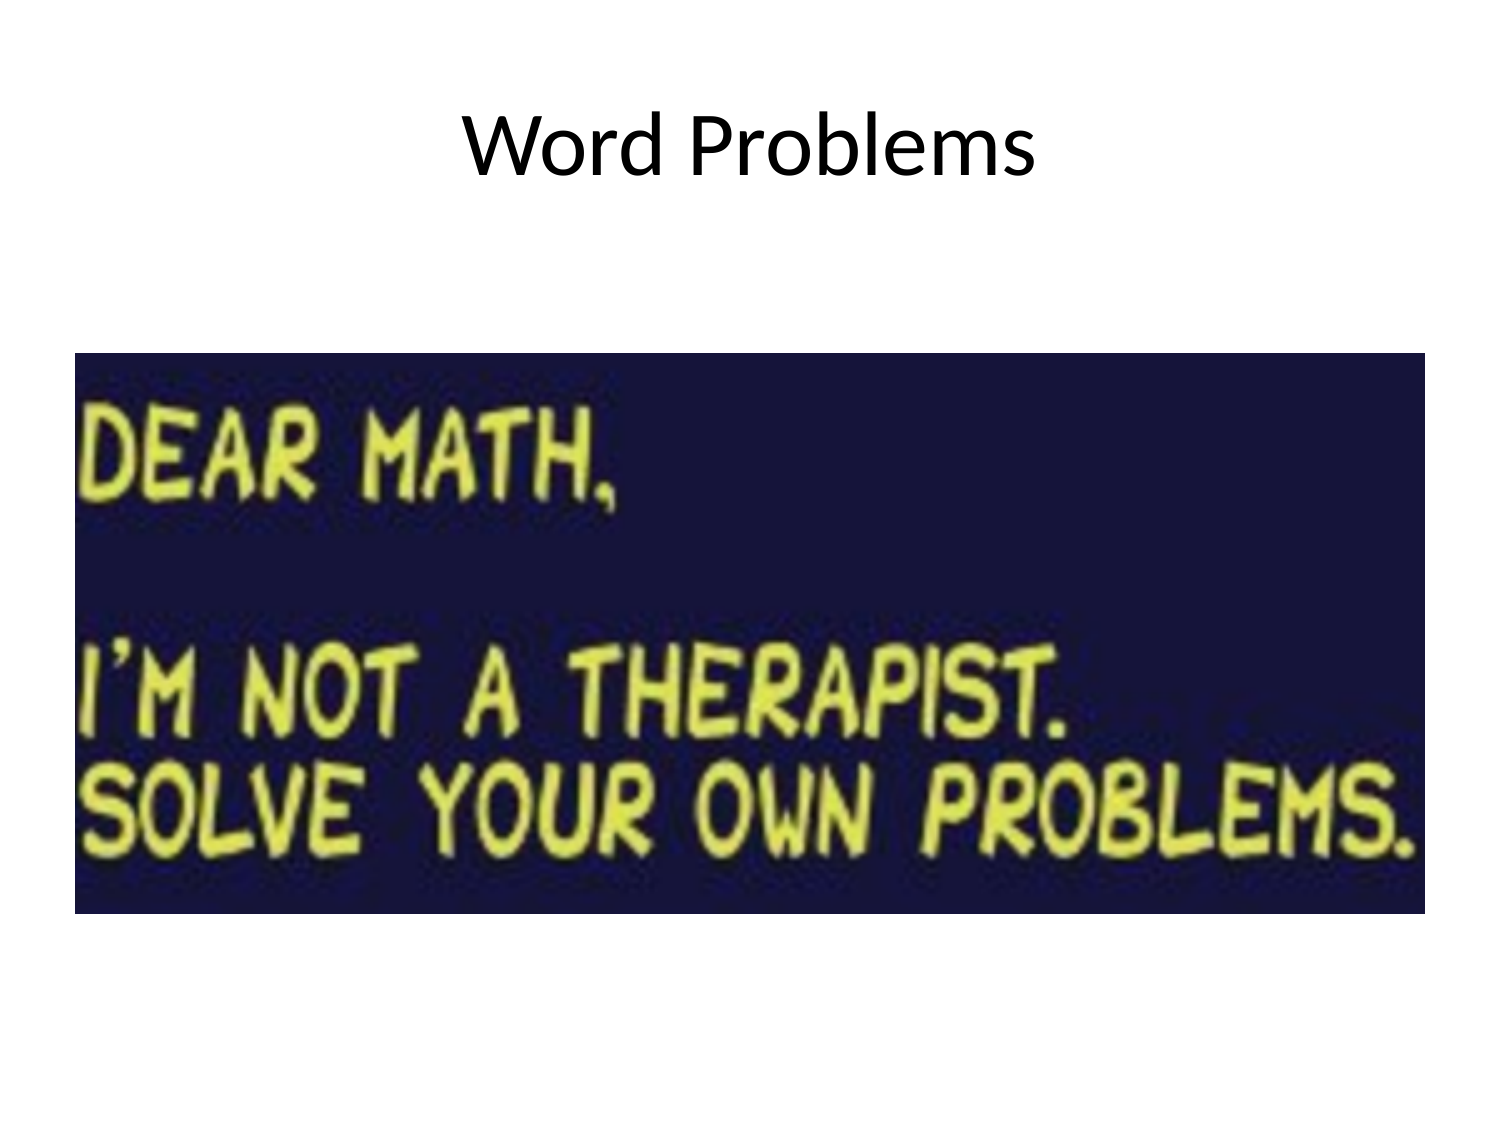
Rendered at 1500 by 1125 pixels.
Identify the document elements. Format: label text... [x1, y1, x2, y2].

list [74, 262, 1426, 1006]
title Word Problems [75, 45, 1425, 233]
